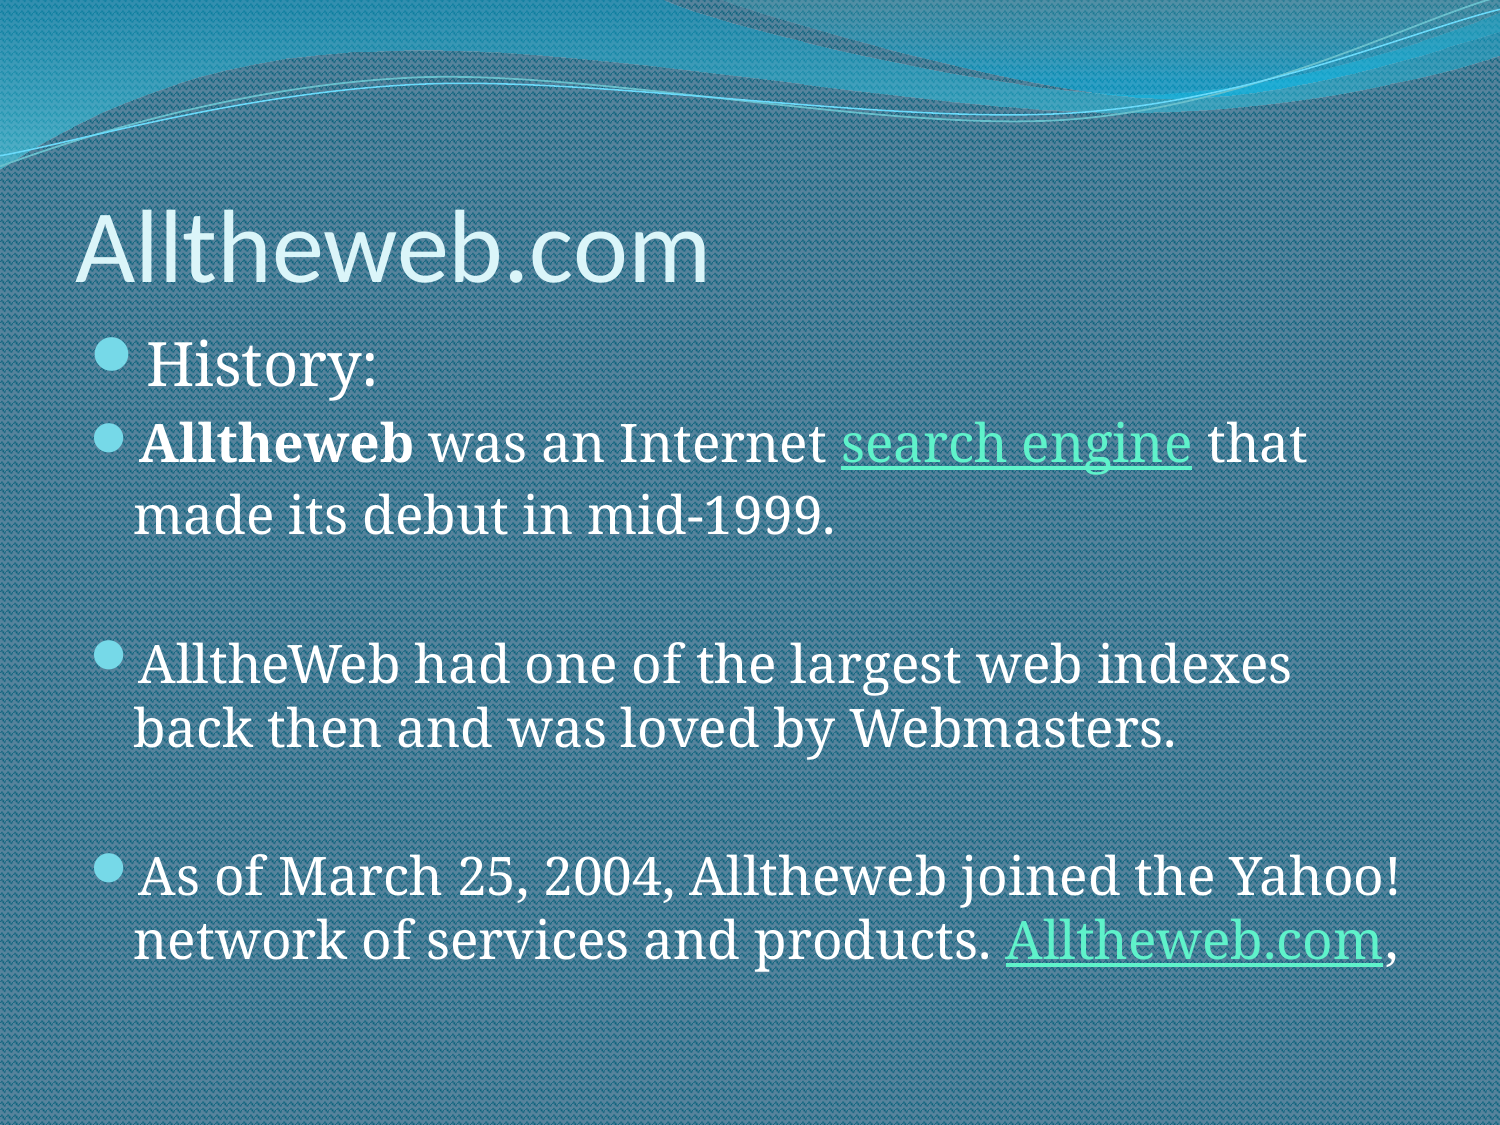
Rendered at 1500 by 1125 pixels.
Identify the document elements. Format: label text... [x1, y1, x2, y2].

title Alltheweb.com [75, 115, 1425, 303]
list History: Alltheweb was an Internet search engine that made its debut in mid-1999. AlltheWeb had one of the largest web indexes back then and was loved by Webmasters. As of March 25, 2004, Alltheweb joined the Yahoo! network of services and products. Alltheweb.com, [75, 317, 1425, 1038]
